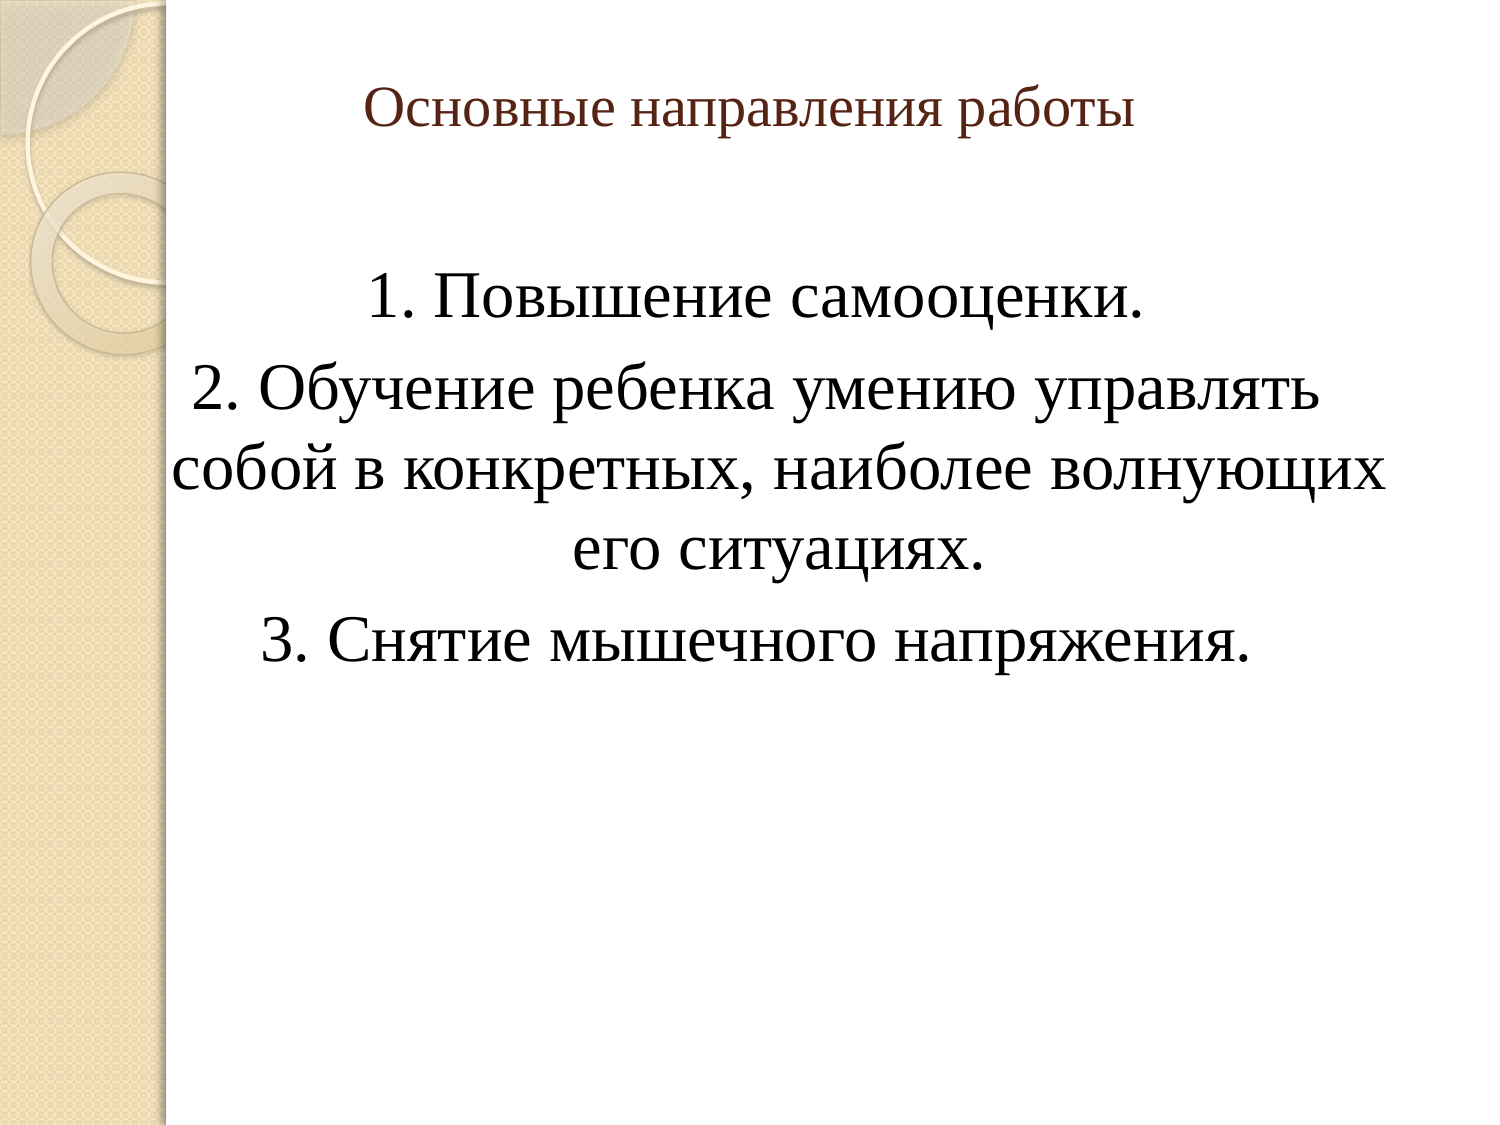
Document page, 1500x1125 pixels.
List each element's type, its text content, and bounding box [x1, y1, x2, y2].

list 1. Повышение самооценки. 2. Обучение ребенка умению управлять собой в конкретных, наиболее волнующих его ситуациях. 3. Снятие мышечного напряжения. [75, 242, 1425, 717]
title Основные направления работы [75, 45, 1425, 161]
